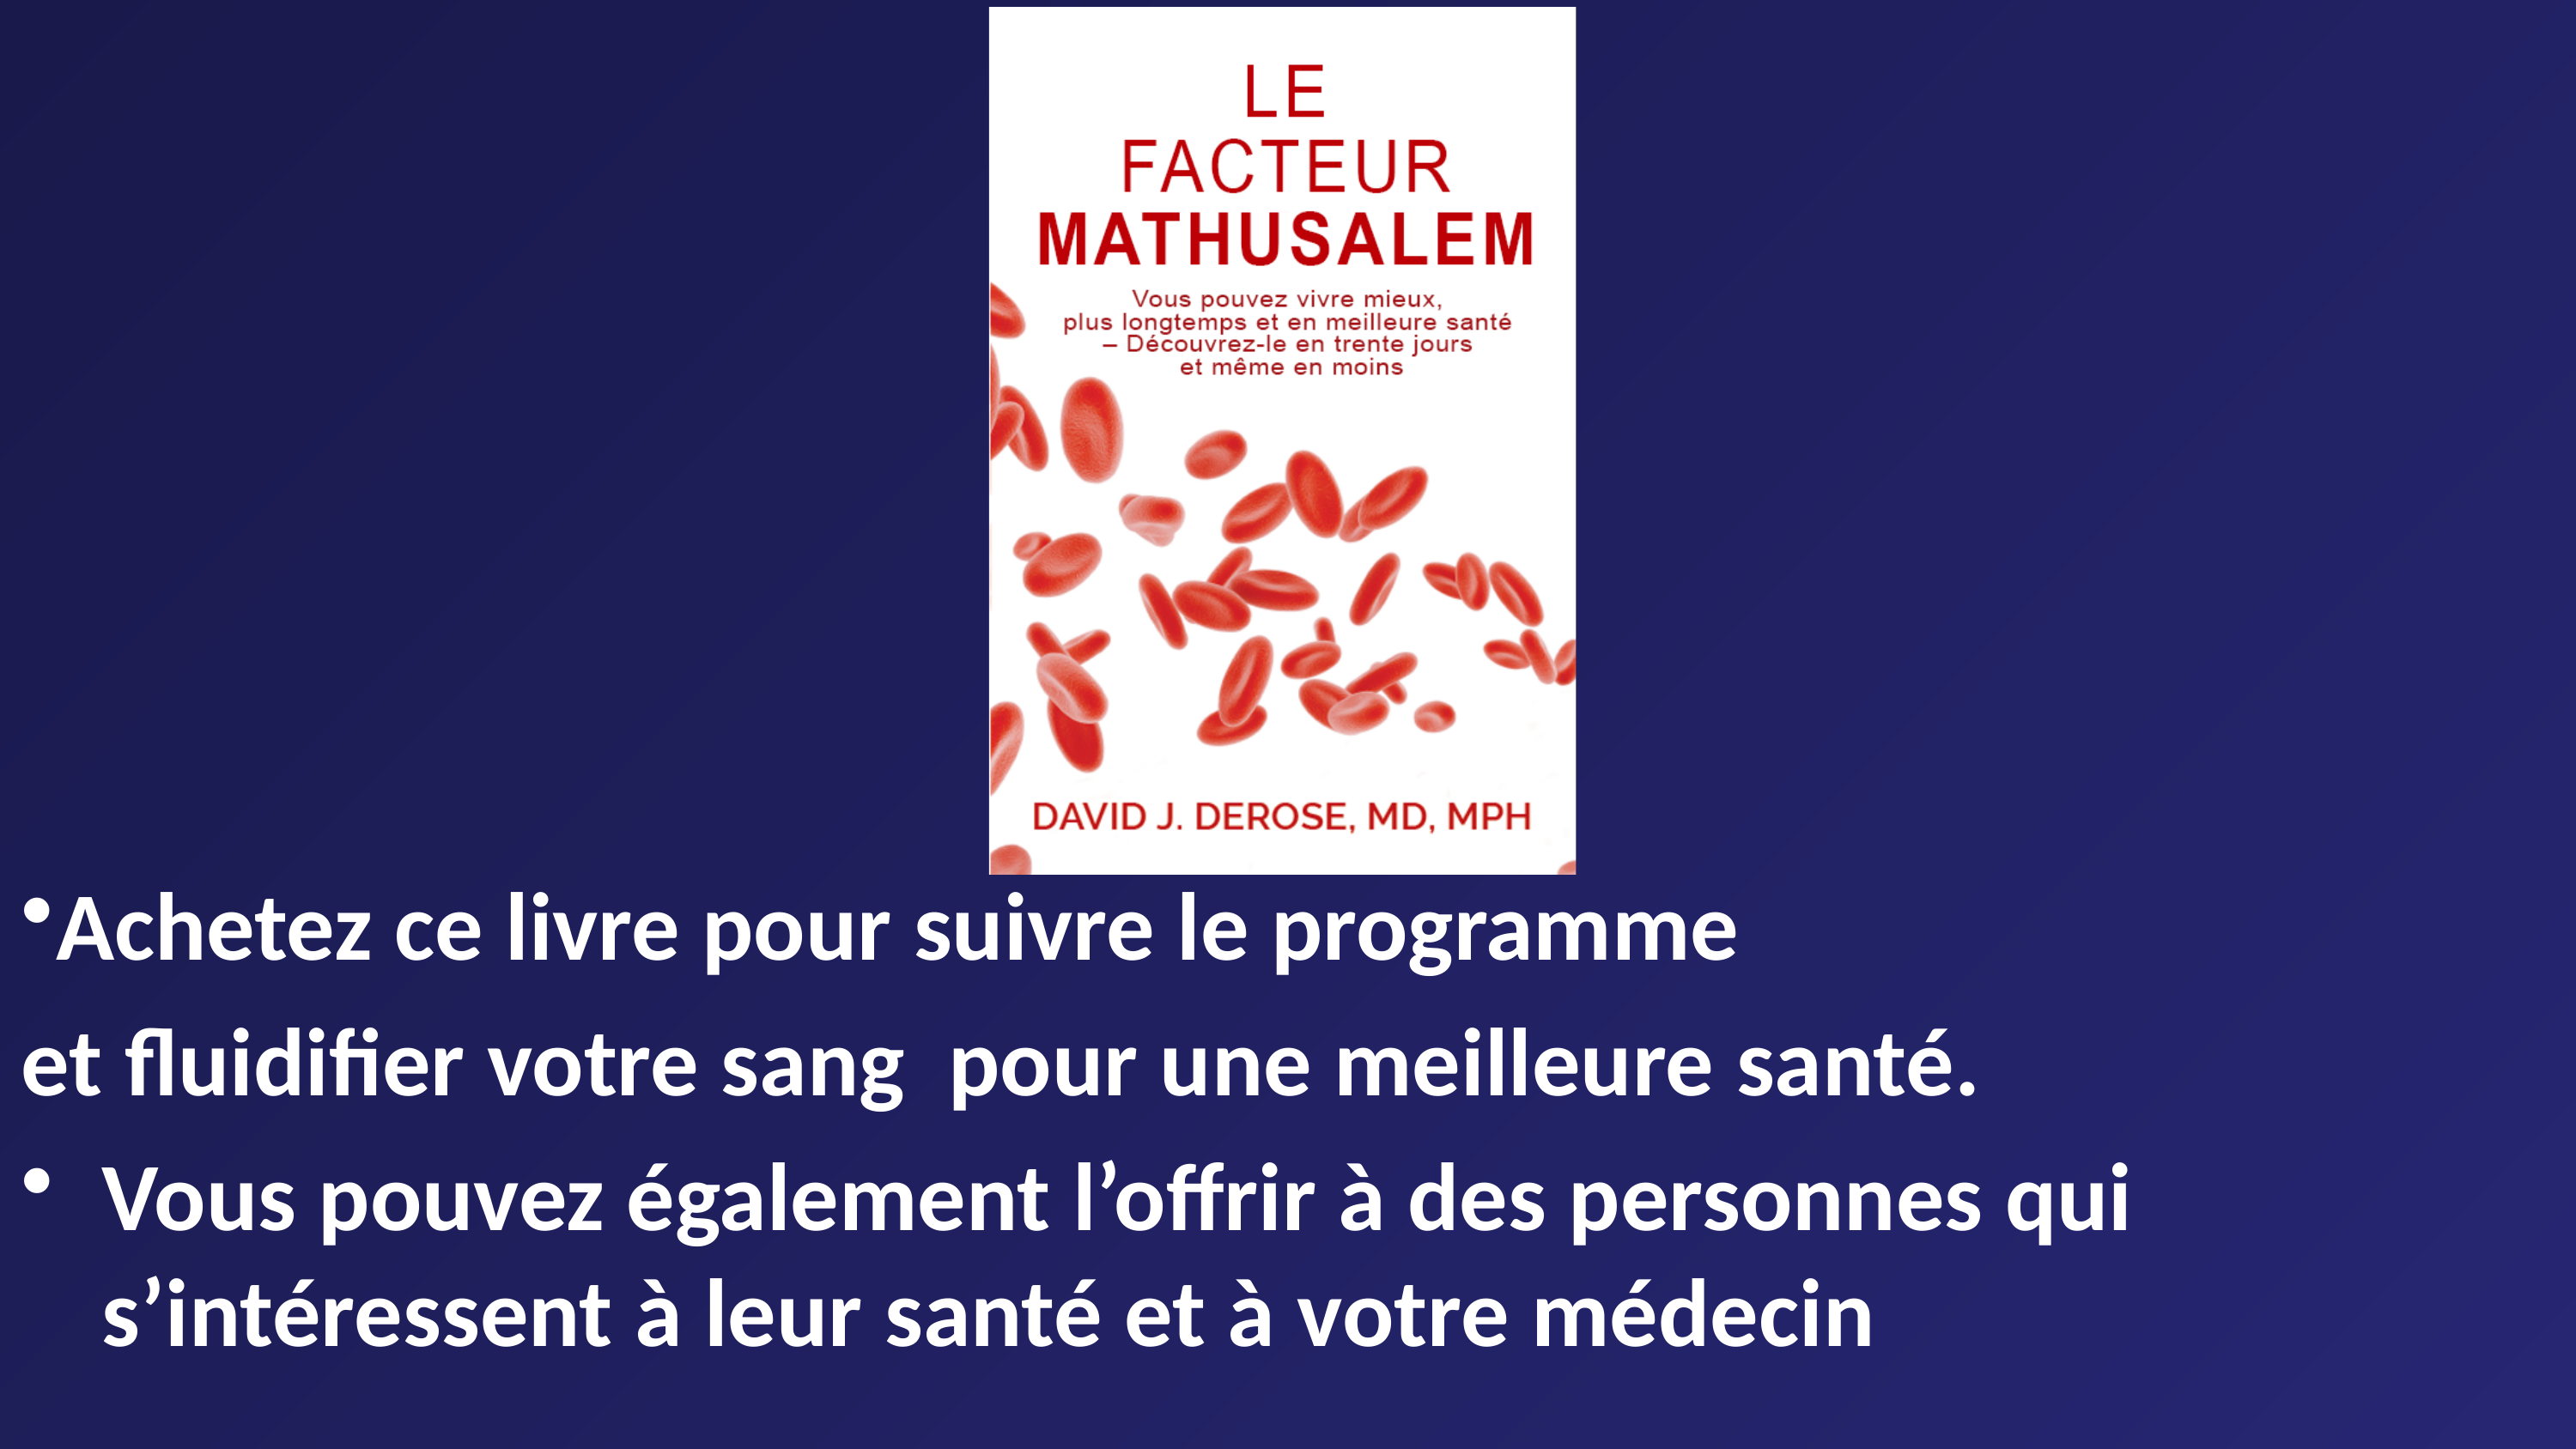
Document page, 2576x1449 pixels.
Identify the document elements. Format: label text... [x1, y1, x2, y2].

picture [988, 6, 1577, 875]
list Achetez ce livre pour suivre le programme et fluidifier votre sang pour une meilleure santé. Vous pouvez également l’offrir à des personnes qui s’intéressent à leur santé et à votre médecin [0, 852, 2576, 1401]
